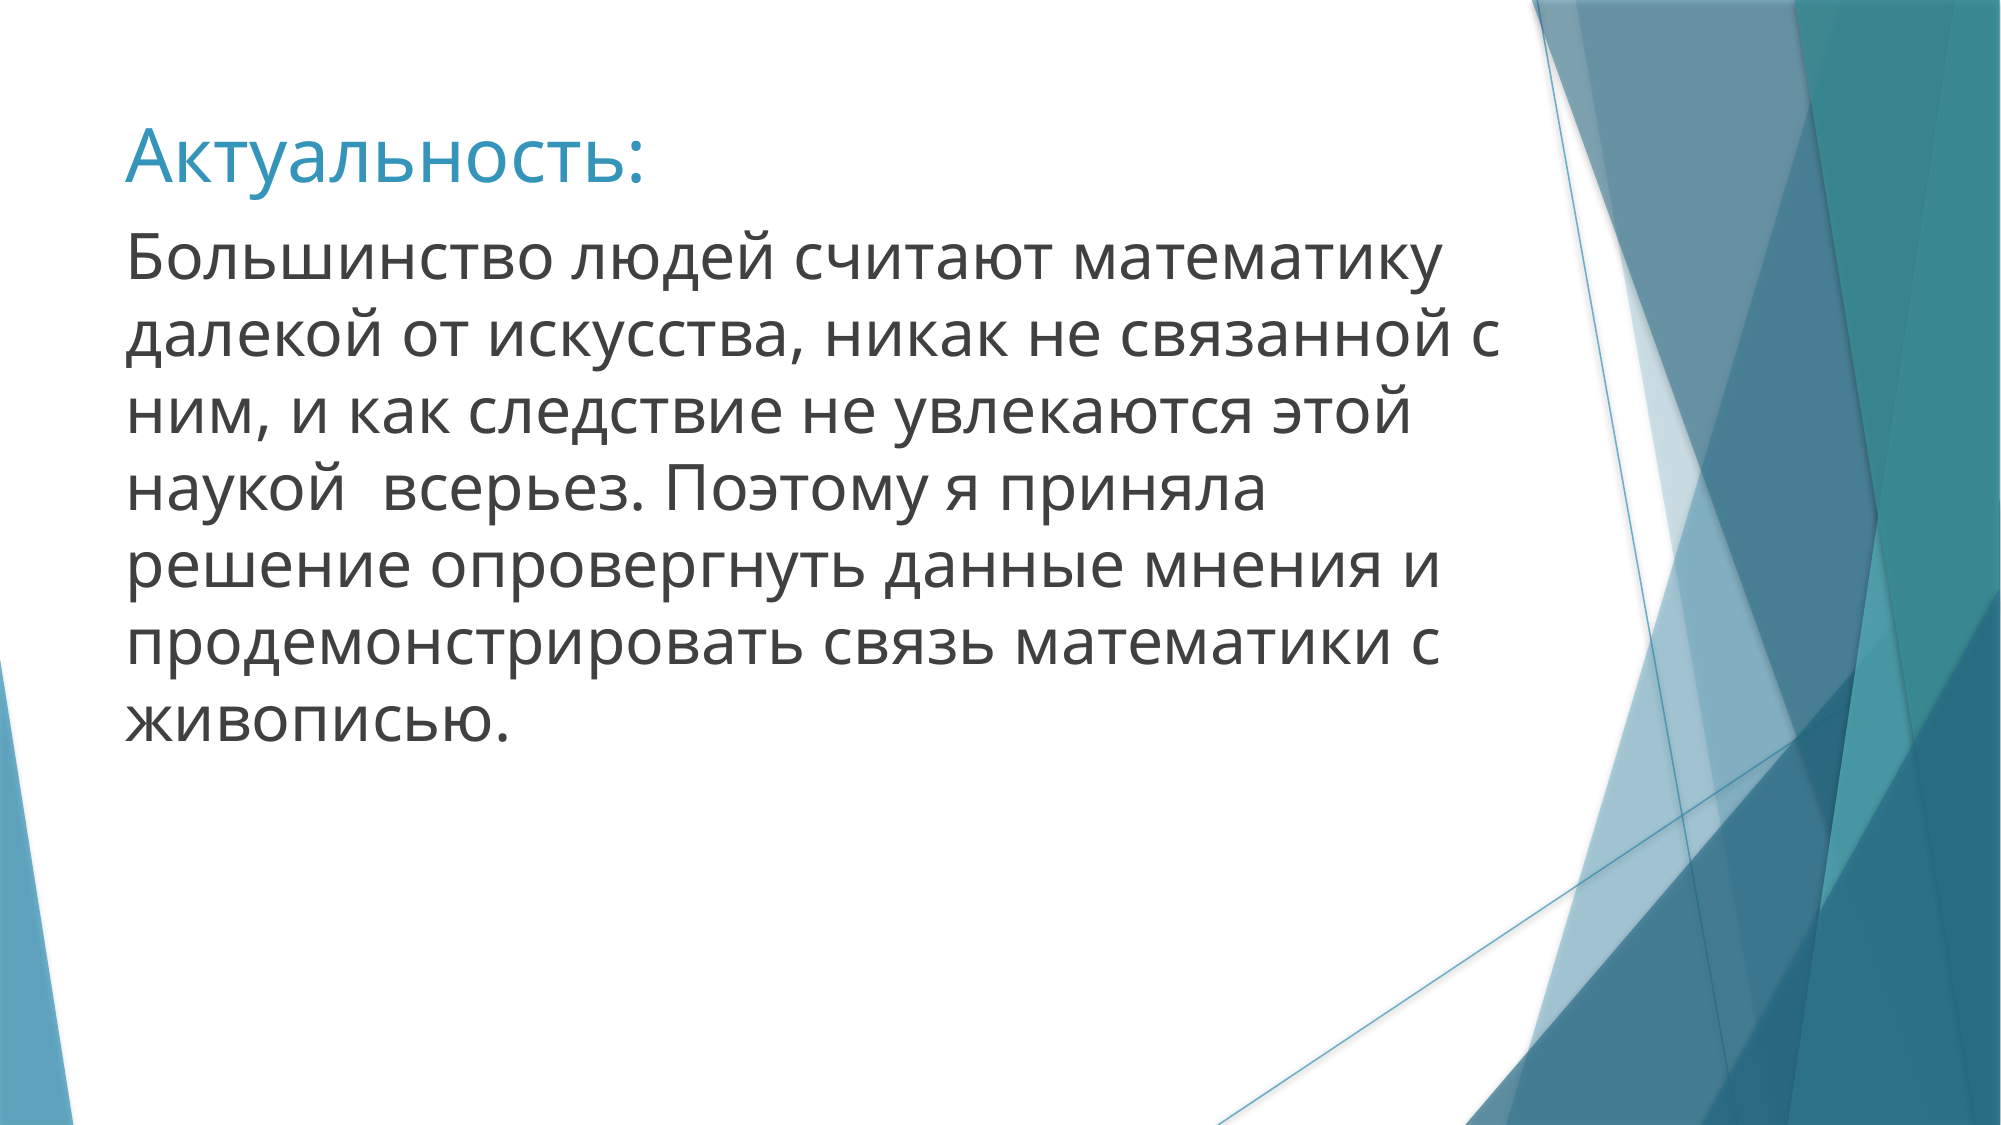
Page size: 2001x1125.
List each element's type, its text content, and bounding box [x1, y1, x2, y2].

list Большинство людей считают математику далекой от искусства, никак не связанной с ним, и как следствие не увлекаются этой наукой всерьез. Поэтому я приняла решение опровергнуть данные мнения и продемонстрировать связь математики с живописью. [111, 208, 1522, 823]
title Актуальность: [111, 99, 1522, 208]
text_box [111, 512, 1005, 618]
